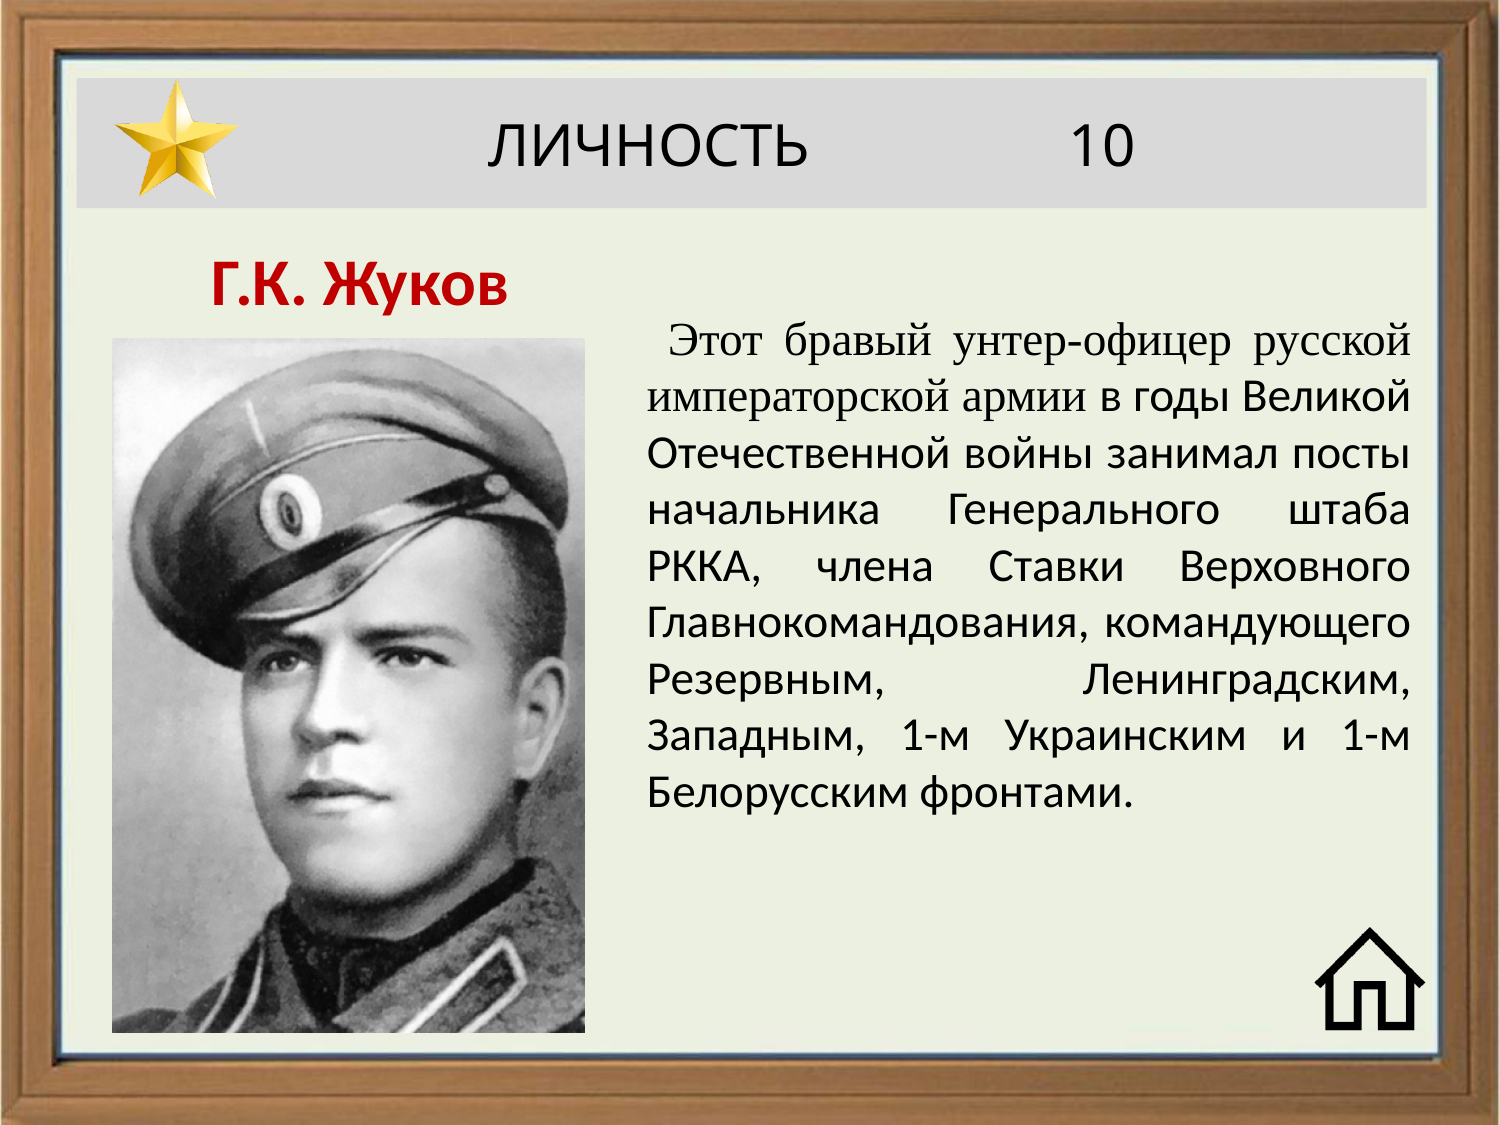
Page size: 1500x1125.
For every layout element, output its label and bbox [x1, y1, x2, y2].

picture [111, 77, 241, 200]
picture [111, 337, 585, 1033]
list [0, 0, 1500, 1125]
picture [1304, 916, 1434, 1046]
